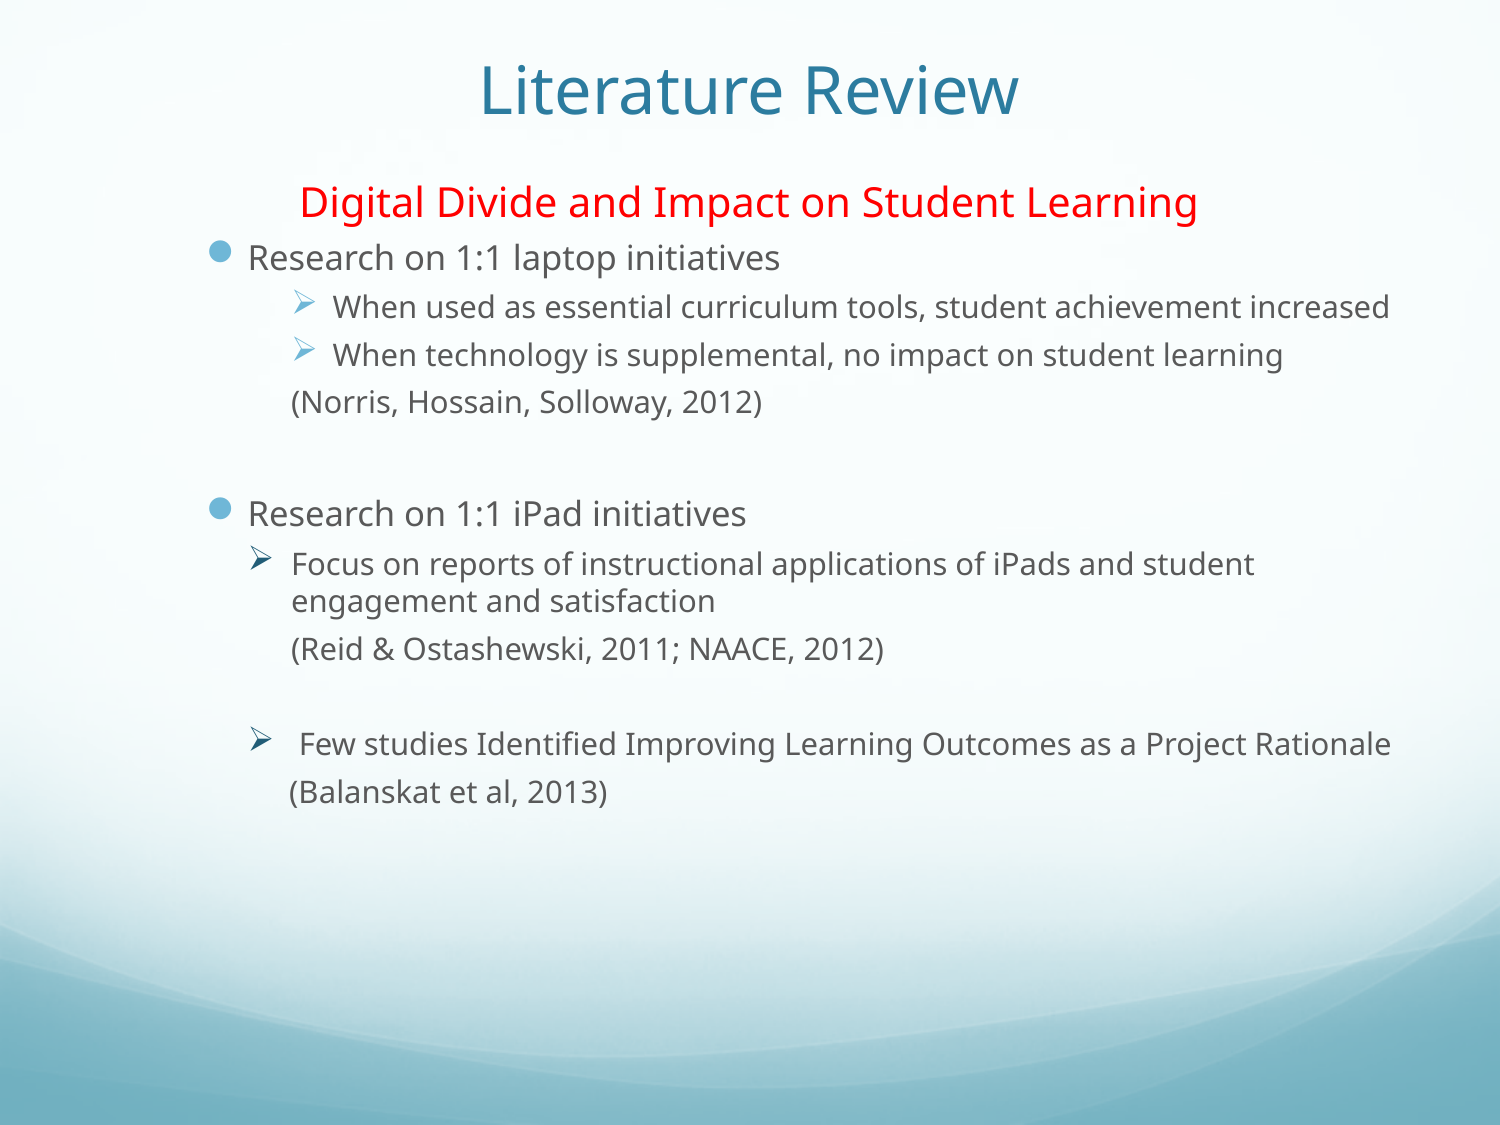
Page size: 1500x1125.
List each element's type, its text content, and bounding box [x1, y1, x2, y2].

list Digital Divide and Impact on Student Learning Research on 1:1 laptop initiatives When used as essential curriculum tools, student achievement increased When technology is supplemental, no impact on student learning (Norris, Hossain, Solloway, 2012) Research on 1:1 iPad initiatives Focus on reports of instructional applications of iPads and student engagement and satisfaction (Reid & Ostashewski, 2011; NAACE, 2012) Few studies Identified Improving Learning Outcomes as a Project Rationale (Balanskat et al, 2013) [90, 168, 1410, 1055]
title Literature Review [90, 17, 1410, 136]
